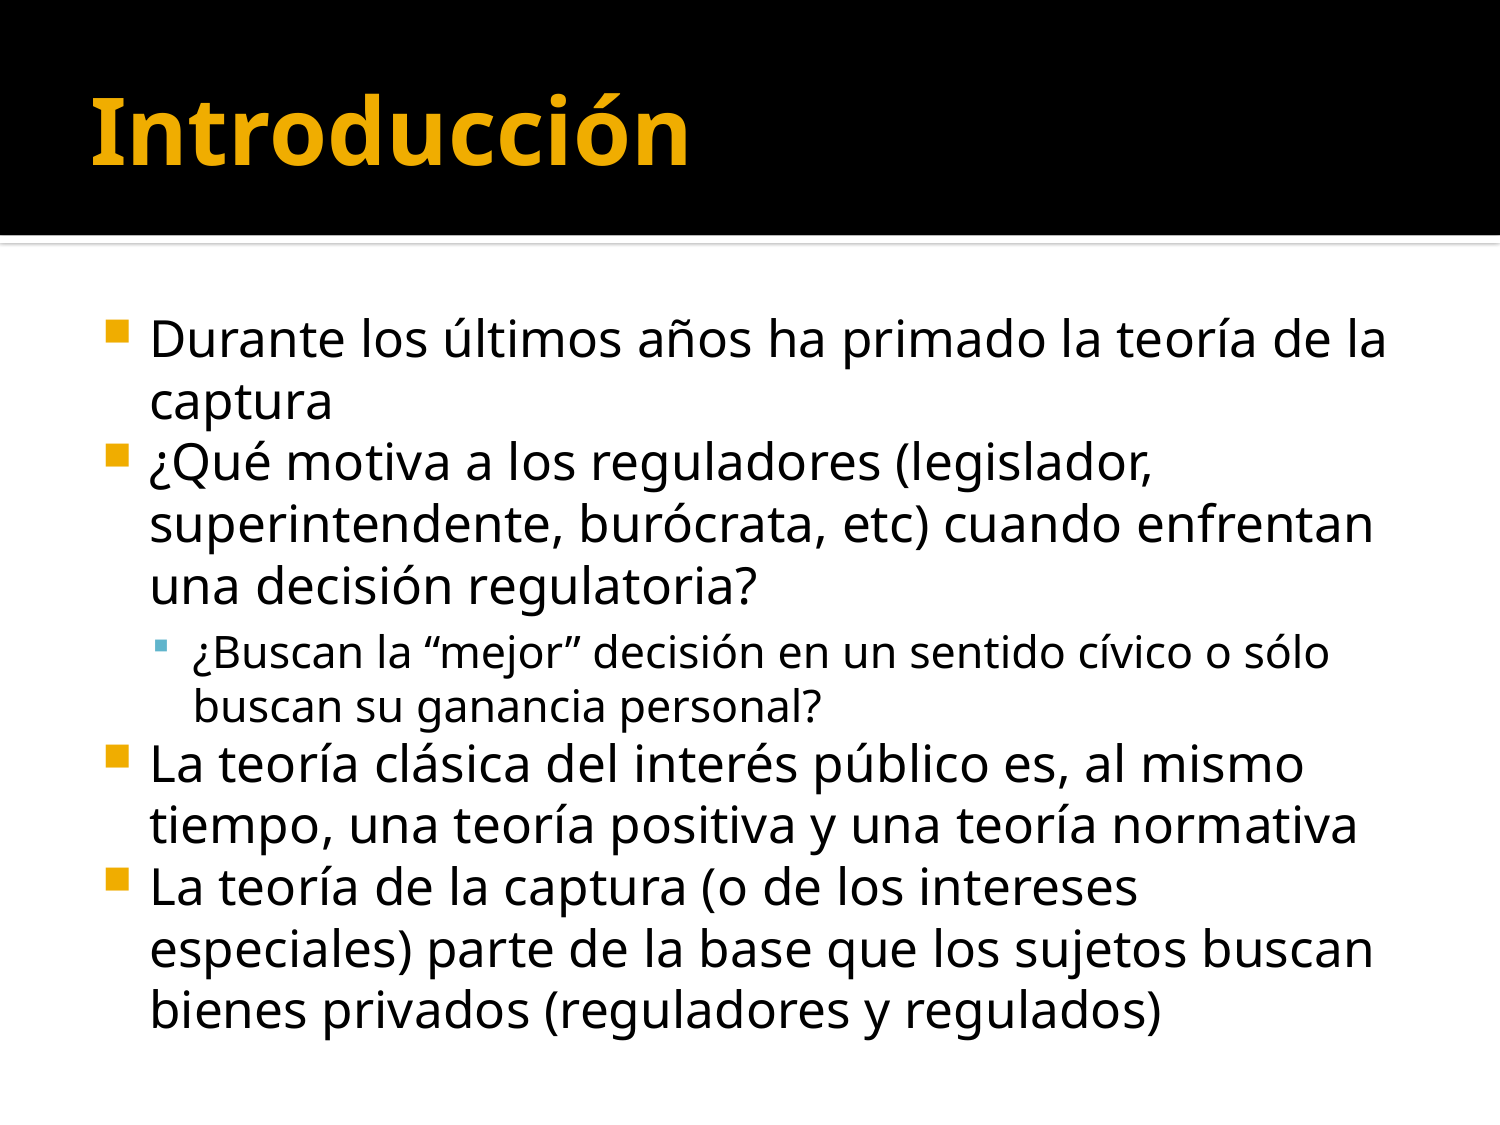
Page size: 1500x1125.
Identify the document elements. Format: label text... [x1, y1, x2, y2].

title Introducción [75, 25, 1425, 231]
list Durante los últimos años ha primado la teoría de la captura ¿Qué motiva a los reguladores (legislador, superintendente, burócrata, etc) cuando enfrentan una decisión regulatoria? ¿Buscan la “mejor” decisión en un sentido cívico o sólo buscan su ganancia personal? La teoría clásica del interés público es, al mismo tiempo, una teoría positiva y una teoría normativa La teoría de la captura (o de los intereses especiales) parte de la base que los sujetos buscan bienes privados (reguladores y regulados) [75, 291, 1425, 1050]
